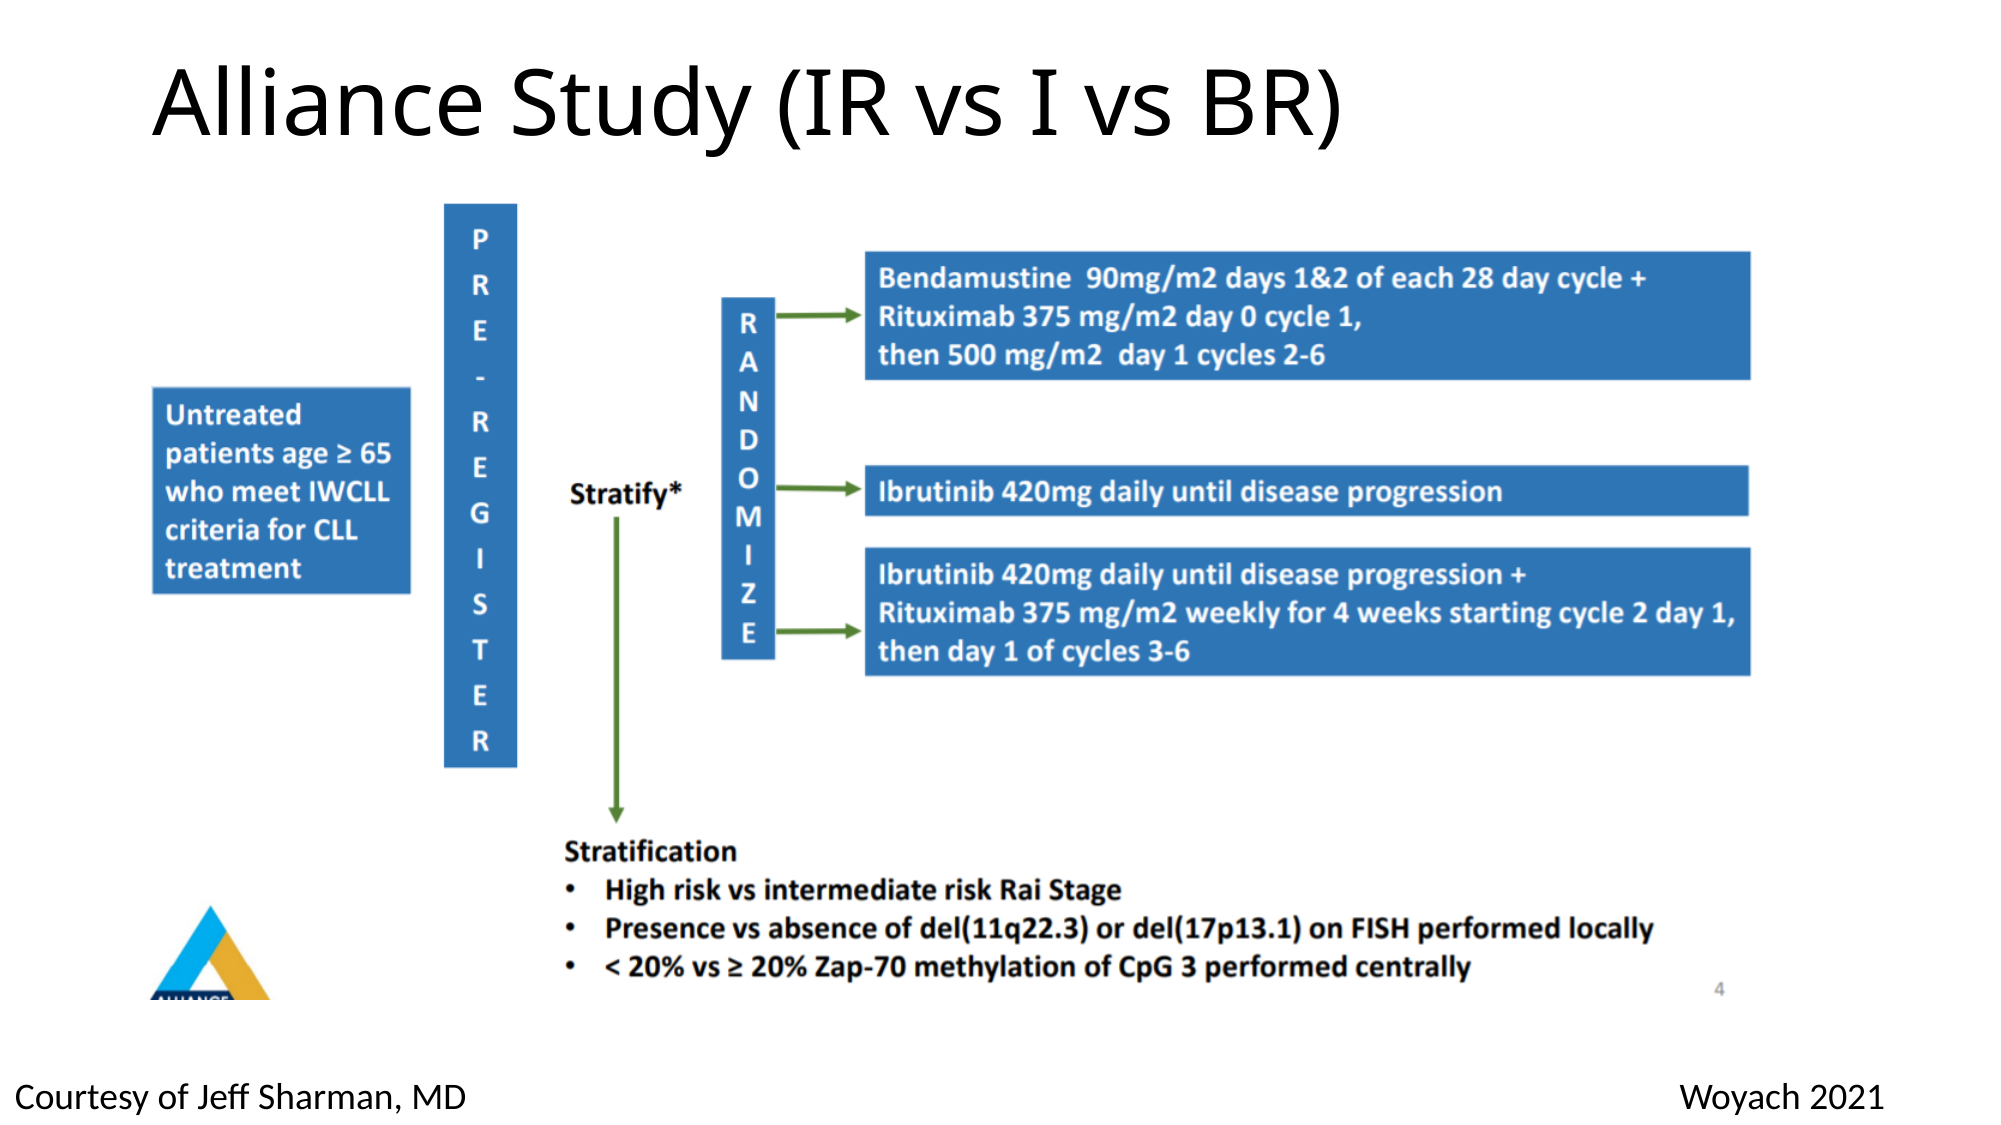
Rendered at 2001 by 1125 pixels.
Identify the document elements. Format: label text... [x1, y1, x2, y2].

text_box Woyach 2021 [1664, 1064, 1955, 1125]
picture [137, 187, 1785, 1000]
text_box Courtesy of Jeff Sharman, MD [0, 1064, 1012, 1125]
title Alliance Study (IR vs I vs BR) [137, 19, 1863, 192]
